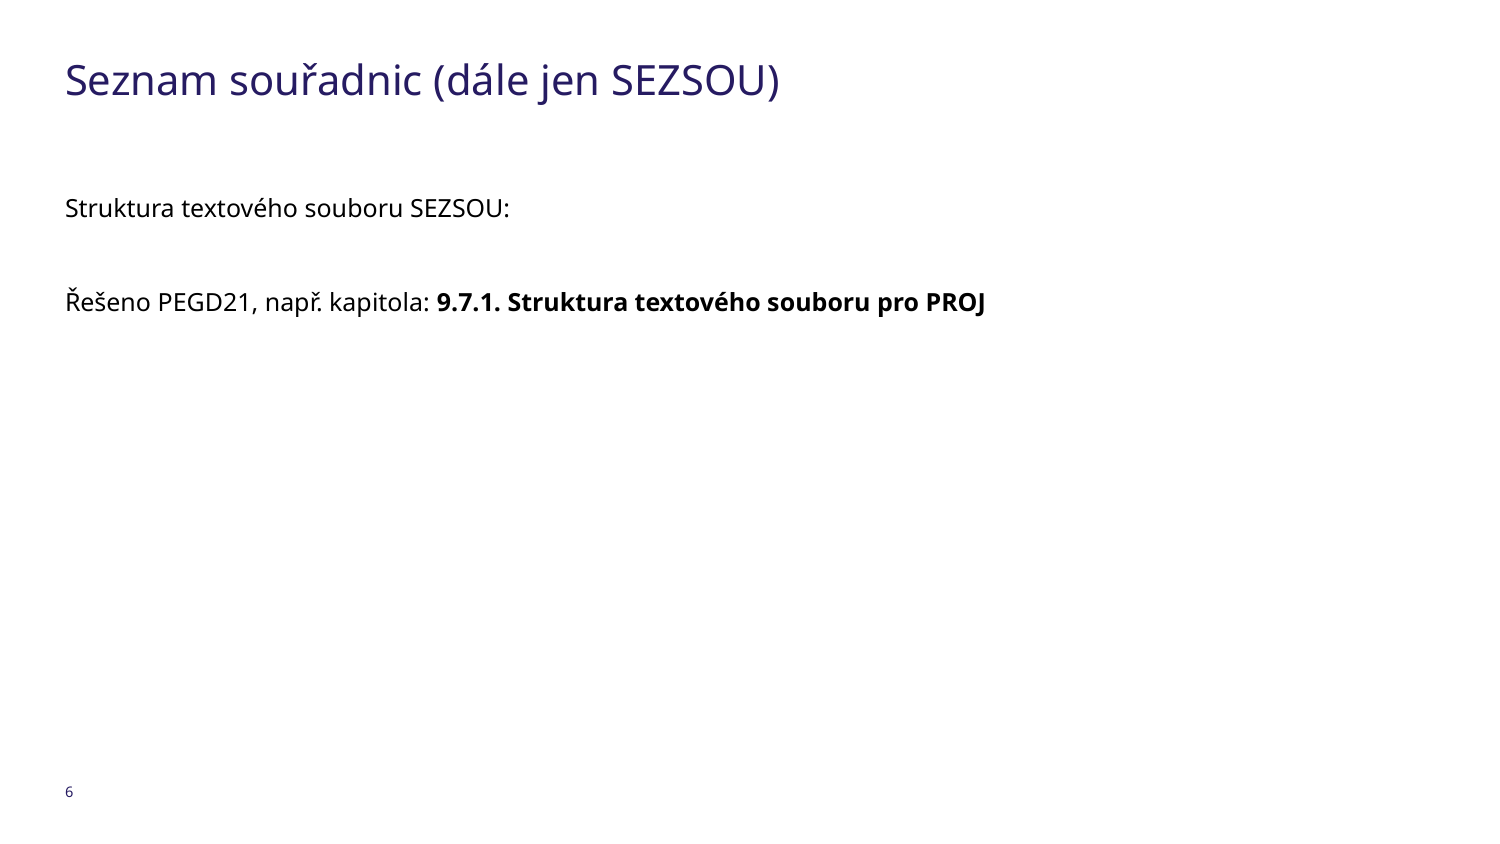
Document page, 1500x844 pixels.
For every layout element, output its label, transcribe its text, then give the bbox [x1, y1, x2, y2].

title Seznam souřadnic (dále jen SEZSOU) [64, 62, 1089, 107]
slide_number 6 [64, 783, 108, 828]
list Struktura textového souboru SEZSOU: Řešeno PEGD21, např. kapitola: 9.7.1. Struktura textového souboru pro PROJ [64, 191, 1435, 712]
